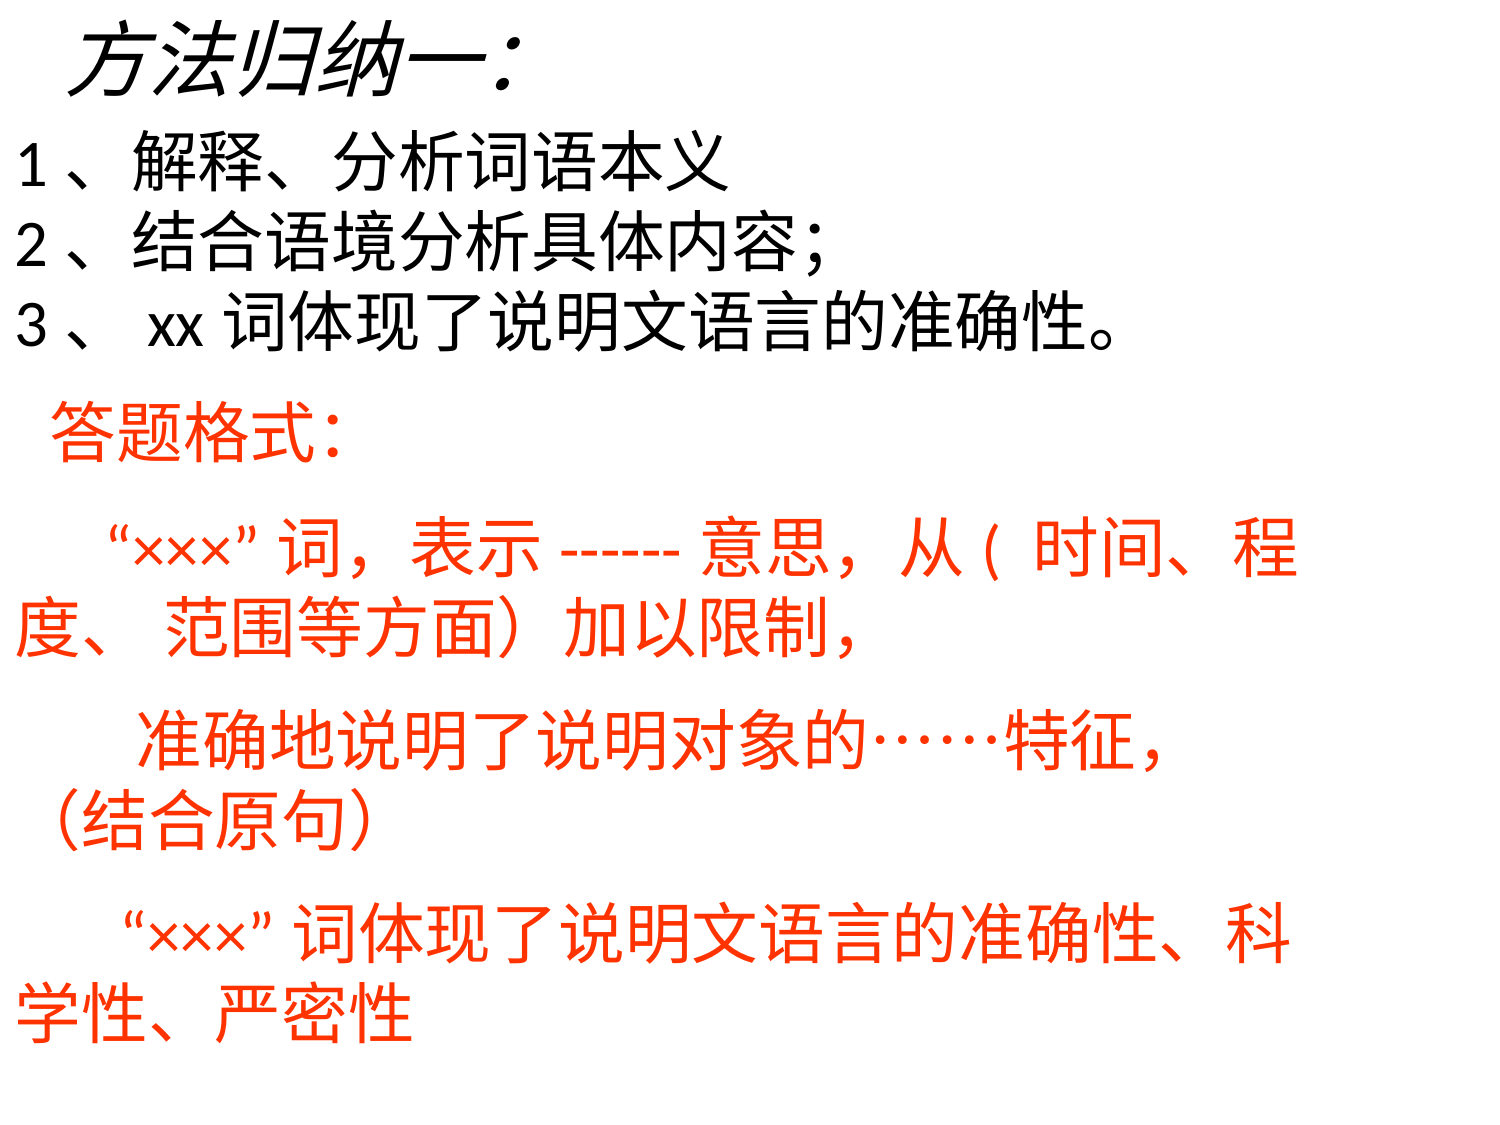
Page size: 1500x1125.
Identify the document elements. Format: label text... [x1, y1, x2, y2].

text_box 1、解释、分析词语本义 2、结合语境分析具体内容； 3、xx词体现了说明文语言的准确性。 [0, 112, 1363, 368]
text_box 答题格式： “×××”词，表示------意思，从( 时间、程度、 范围等方面）加以限制， 准确地说明了说明对象的……特征，（结合原句） “×××”词体现了说明文语言的准确性、科学性、严密性 [0, 374, 1325, 1060]
text_box 方法归纳一： [50, 0, 1000, 112]
